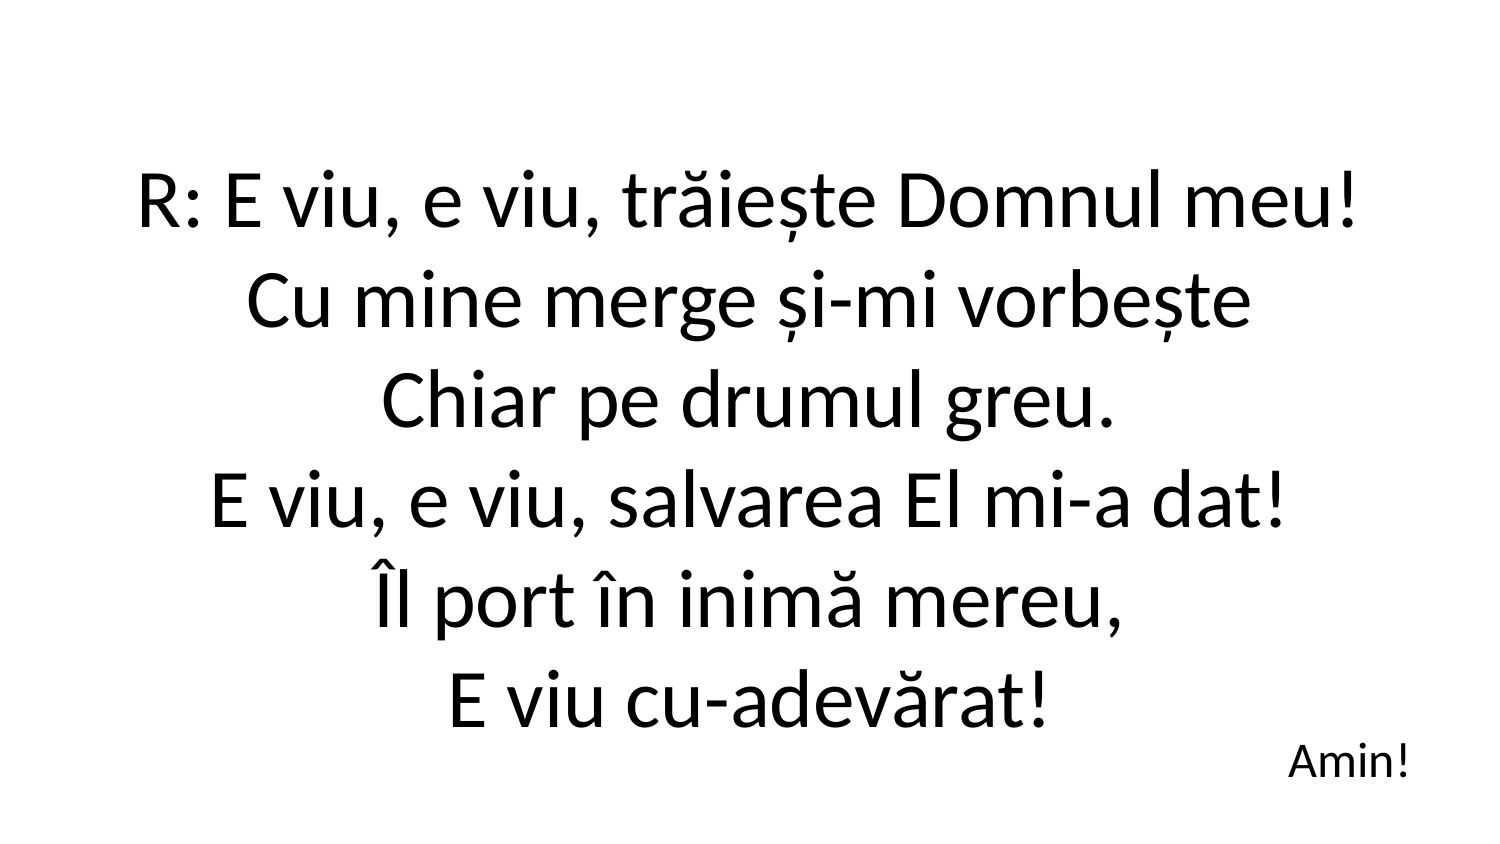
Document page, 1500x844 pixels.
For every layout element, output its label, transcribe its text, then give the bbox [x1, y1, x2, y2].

text_box Amin! [1273, 674, 1427, 795]
text_box R: E viu, e viu, trăiește Domnul meu! Cu mine merge și-mi vorbește Chiar pe drumul greu. E viu, e viu, salvarea El mi-a dat! Îl port în inimă mereu, E viu cu-adevărat! [122, 92, 1378, 752]
